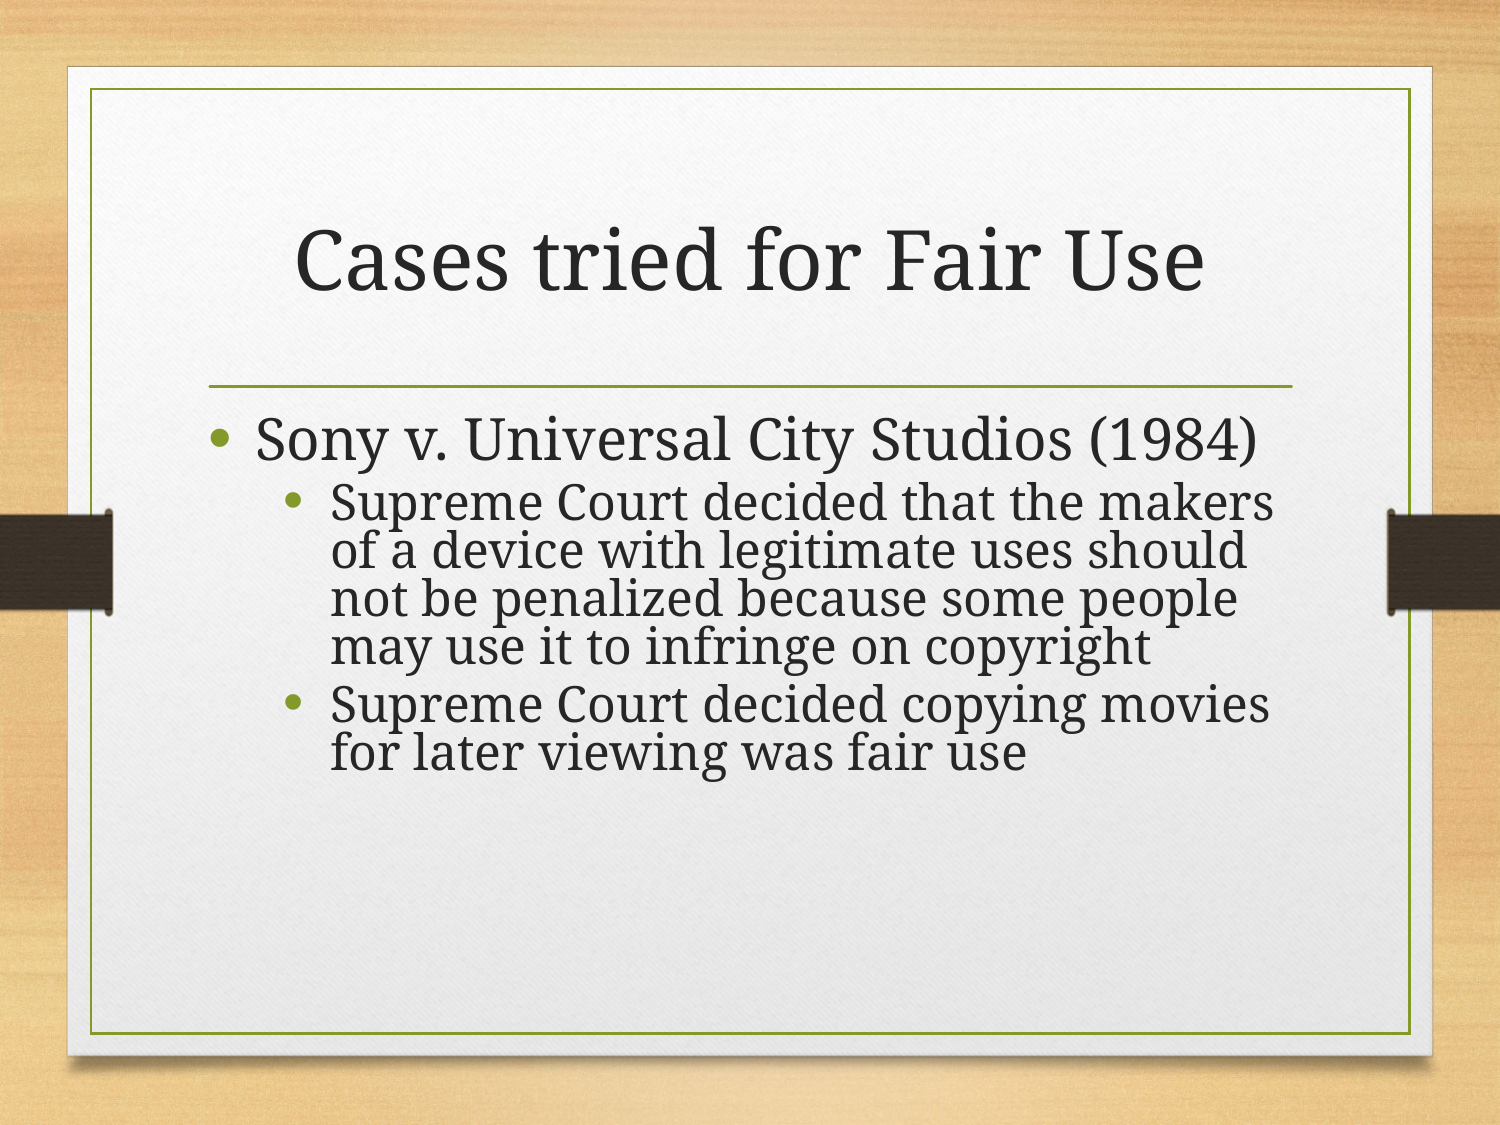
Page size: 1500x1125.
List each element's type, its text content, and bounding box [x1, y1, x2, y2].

list Sony v. Universal City Studios (1984) Supreme Court decided that the makers of a device with legitimate uses should not be penalized because some people may use it to infringe on copyright Supreme Court decided copying movies for later viewing was fair use [193, 408, 1309, 974]
title Cases tried for Fair Use [193, 150, 1309, 365]
picture [0, 0, 1500, 1125]
